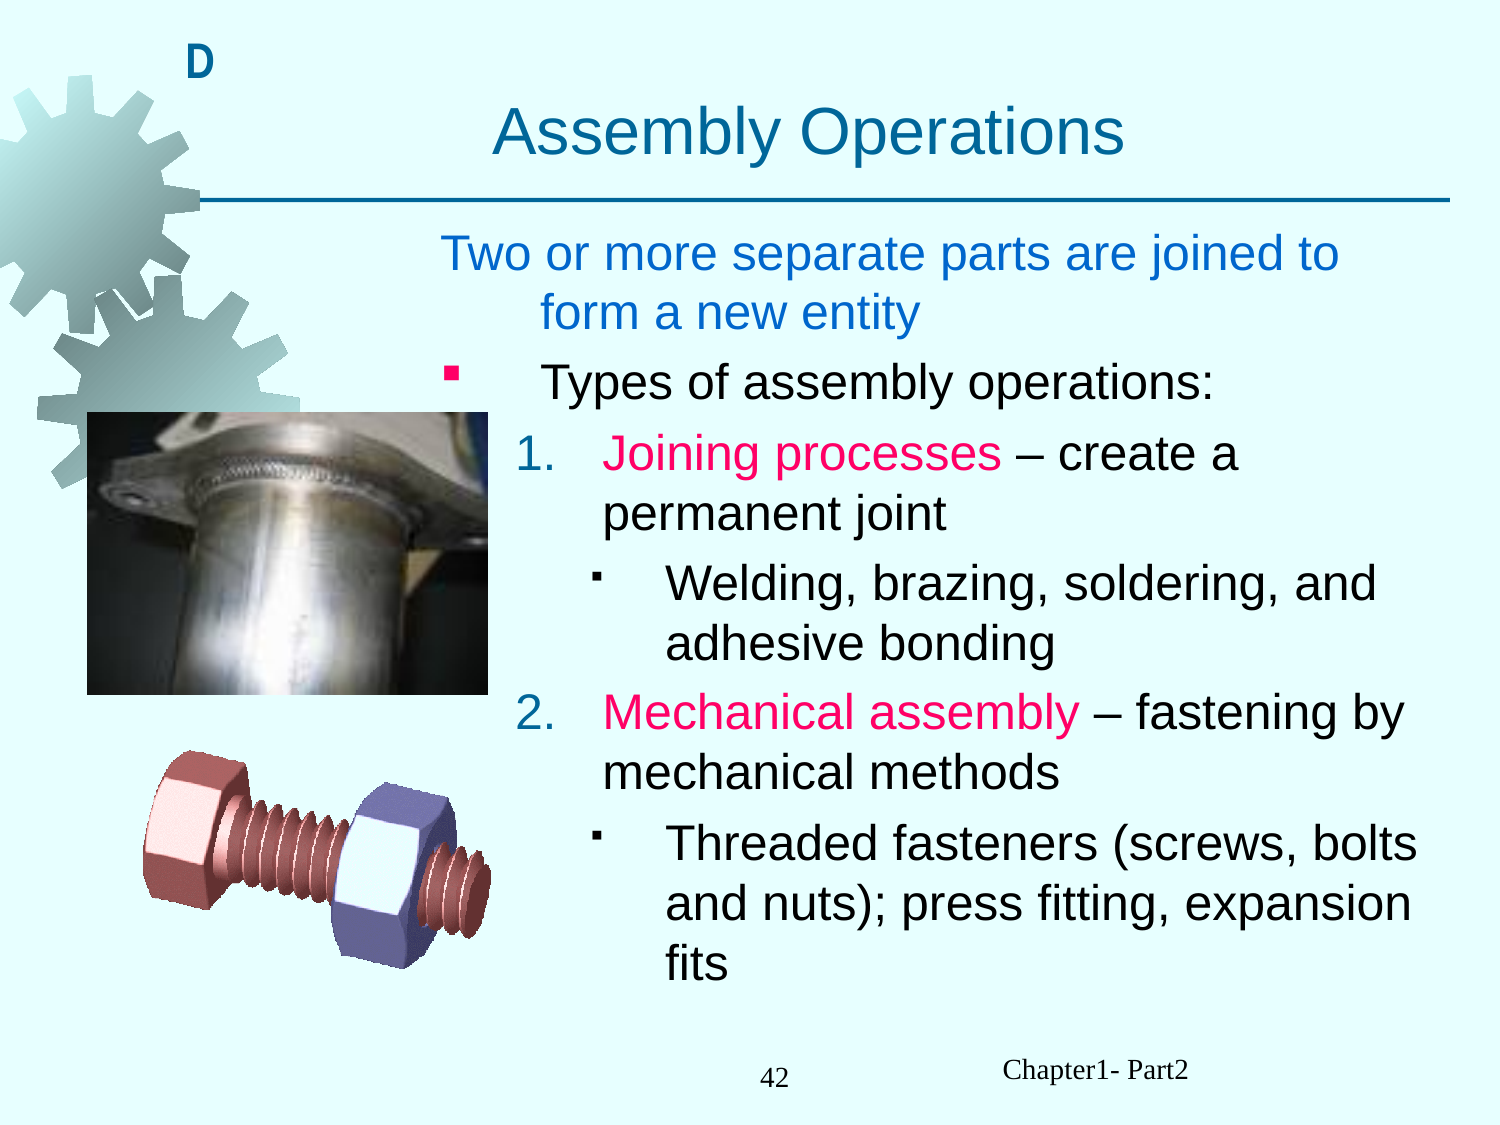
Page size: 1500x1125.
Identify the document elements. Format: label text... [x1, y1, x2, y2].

title Assembly Operations [185, 35, 1452, 177]
picture [87, 412, 488, 695]
list Two or more separate parts are joined to form a new entity Types of assembly operations: Joining processes – create a permanent joint Welding, brazing, soldering, and adhesive bonding Mechanical assembly – fastening by mechanical methods Threaded fasteners (screws, bolts and nuts); press fitting, expansion fits [424, 212, 1438, 1001]
footer Chapter1- Part2 [987, 1042, 1463, 1122]
slide_number 42 [599, 1050, 951, 1125]
text_box D [170, 21, 230, 97]
picture [124, 737, 513, 987]
